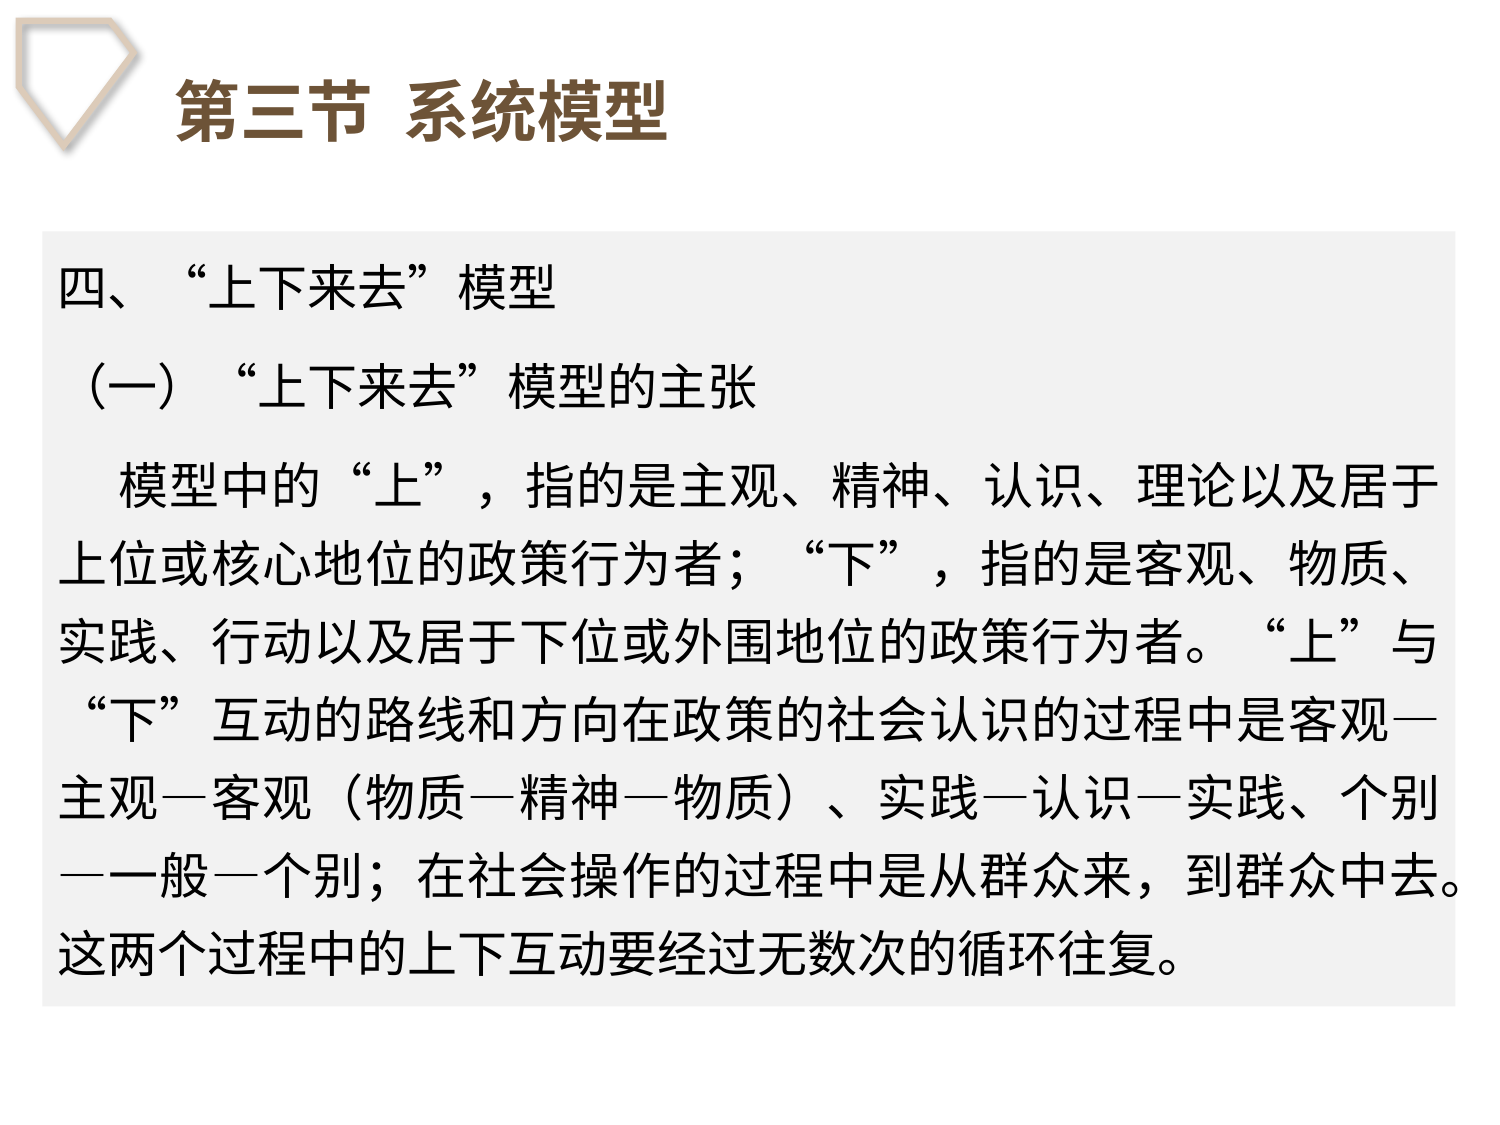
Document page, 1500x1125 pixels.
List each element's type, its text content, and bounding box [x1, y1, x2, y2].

list 四、“上下来去”模型 （一）“上下来去”模型的主张 模型中的“上”，指的是主观、精神、认识、理论以及居于上位或核心地位的政策行为者；“下”，指的是客观、物质、实践、行动以及居于下位或外围地位的政策行为者。“上”与“下”互动的路线和方向在政策的社会认识的过程中是客观—主观—客观（物质—精神—物质）、实践—认识—实践、个别—一般—个别；在社会操作的过程中是从群众来，到群众中去。这两个过程中的上下互动要经过无数次的循环往复。 [42, 231, 1456, 1007]
title 第三节 系统模型 [158, 0, 1456, 159]
